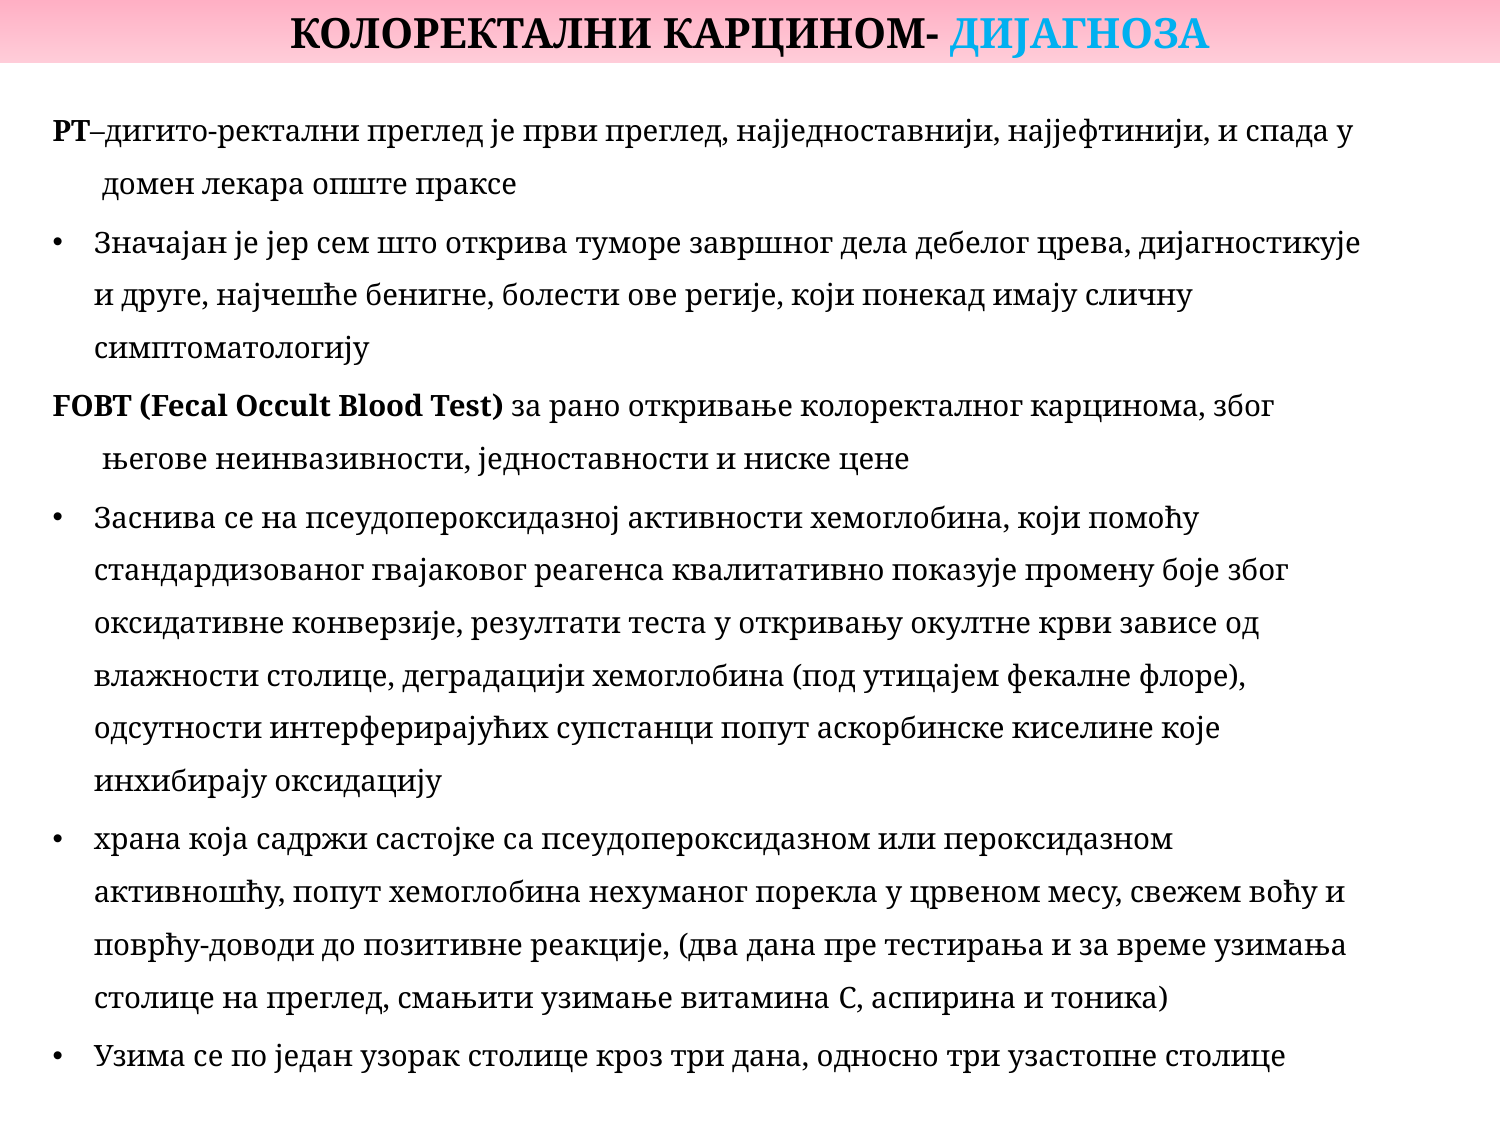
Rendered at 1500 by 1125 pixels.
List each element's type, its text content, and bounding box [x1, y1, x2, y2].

list РТ–дигито-ректални преглед је први преглед, најједноставнији, најјефтинији, и спада у домен лекара опште праксе Значајан је јер сем што открива туморе завршног дела дебелог црева, дијагностикује и друге, најчешће бенигне, болести ове регије, који понекад имају сличну симптоматологију FOBT (Fecal Occult Blood Test) за рано откривање колоректалног карцинома, због његове неинвазивности, једноставности и ниске цене Заснива се на псеудопероксидазној активности хемоглобина, који помоћу стандардизованог гвајаковог реагенса квалитативно показује промену боје због оксидативне конверзије, резултати теста у откривању окултне крви зависе од влажности столице, деградацији хемоглобина (под утицајем фекалне флоре), одсутности интерферирајућих супстанци попут аскорбинске киселине које инхибирају оксидацију храна која садржи састојке са псеудопероксидазном или пероксидазном активношћу, попут хемоглобина нехуманог порекла у црвеном месу, свежем воћу и поврћу-доводи до позитивне реакције, (два дана пре тестирања и за време узимања столице на преглед, смањити узимање витамина C, аспирина и тоника) Узима се по један узорак столице кроз три дана, односно три узастопне столице [37, 87, 1388, 1125]
text_box КОЛОРЕКТАЛНИ КАРЦИНОМ- ДИЈАГНОЗА [0, 0, 1500, 63]
